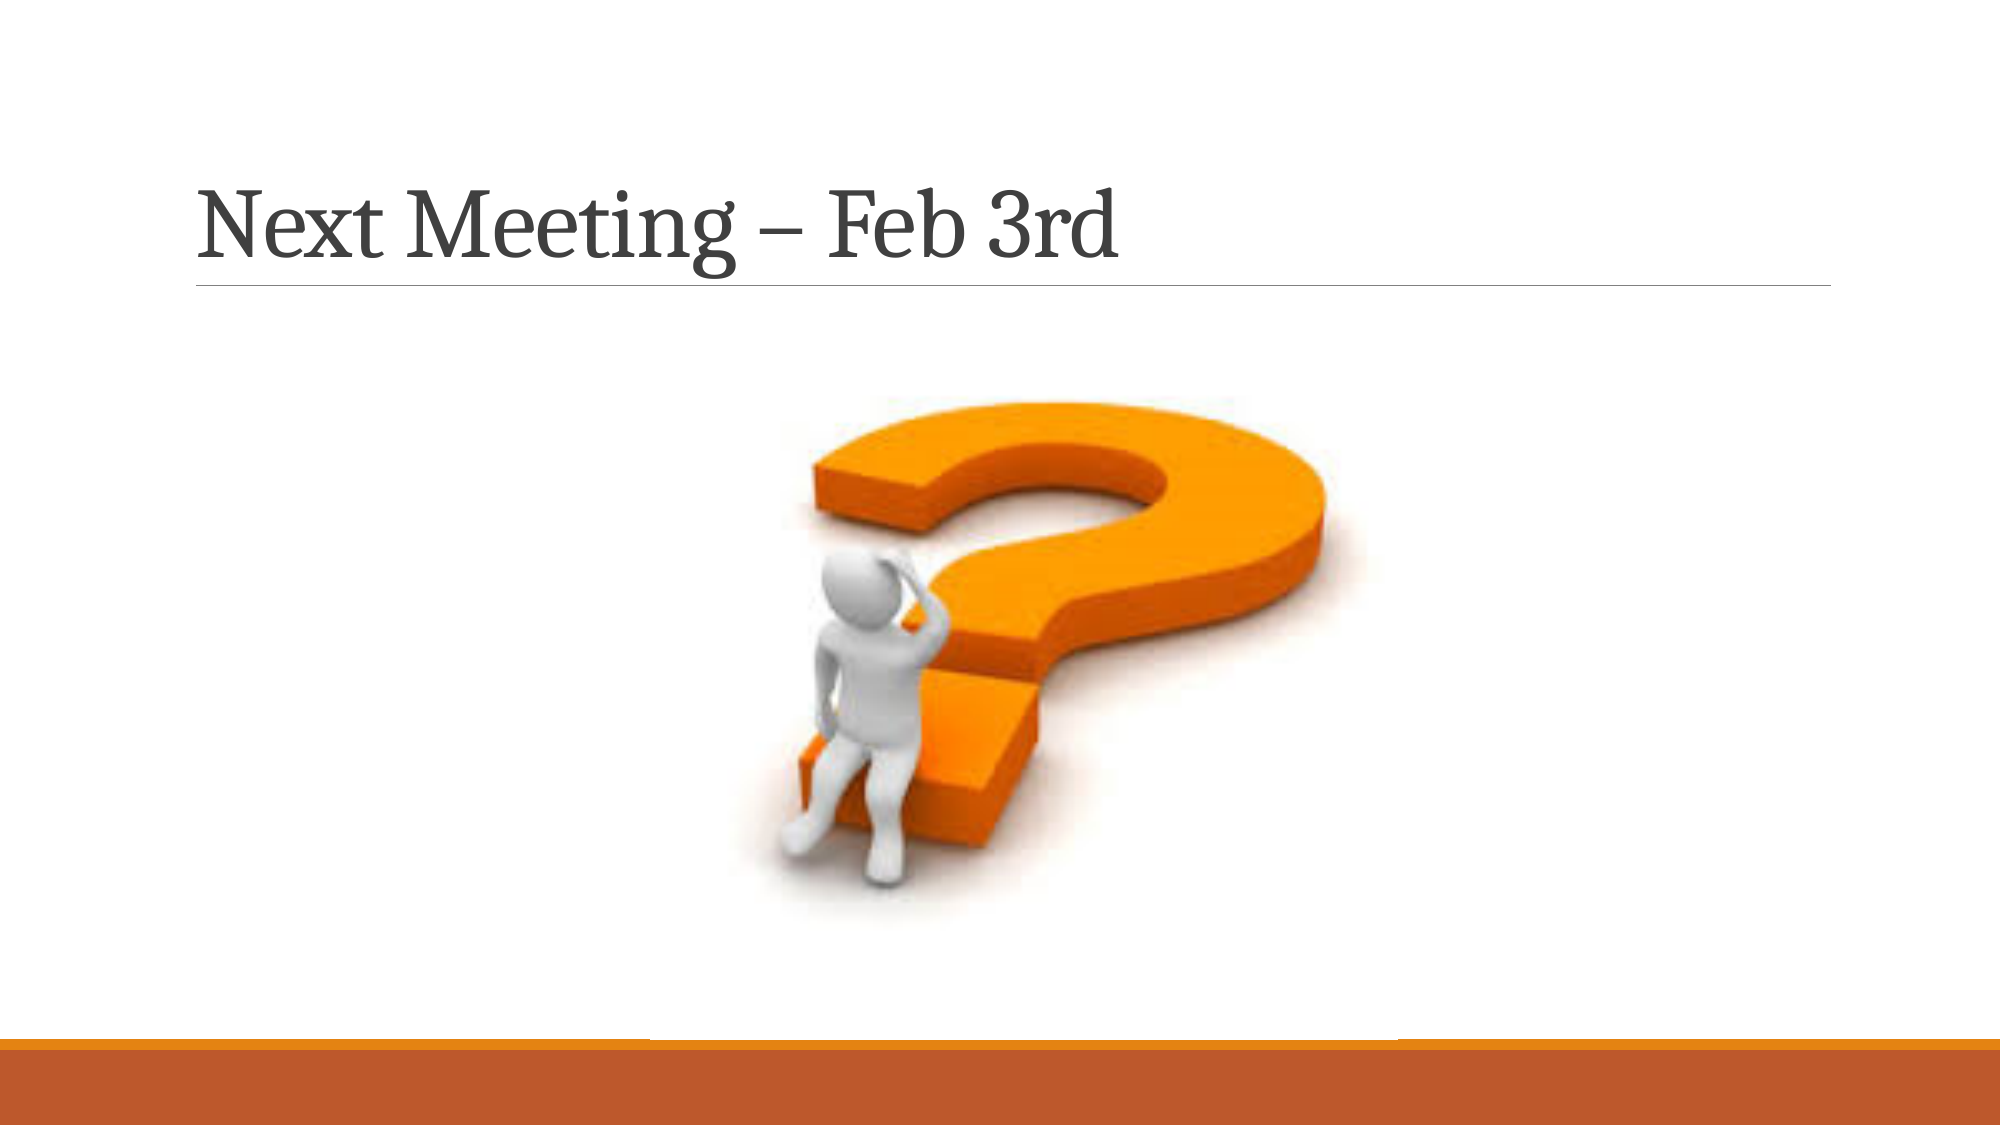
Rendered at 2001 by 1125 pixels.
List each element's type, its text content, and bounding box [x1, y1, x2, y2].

title Next Meeting – Feb 3rd [180, 47, 1830, 285]
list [649, 291, 1399, 1040]
